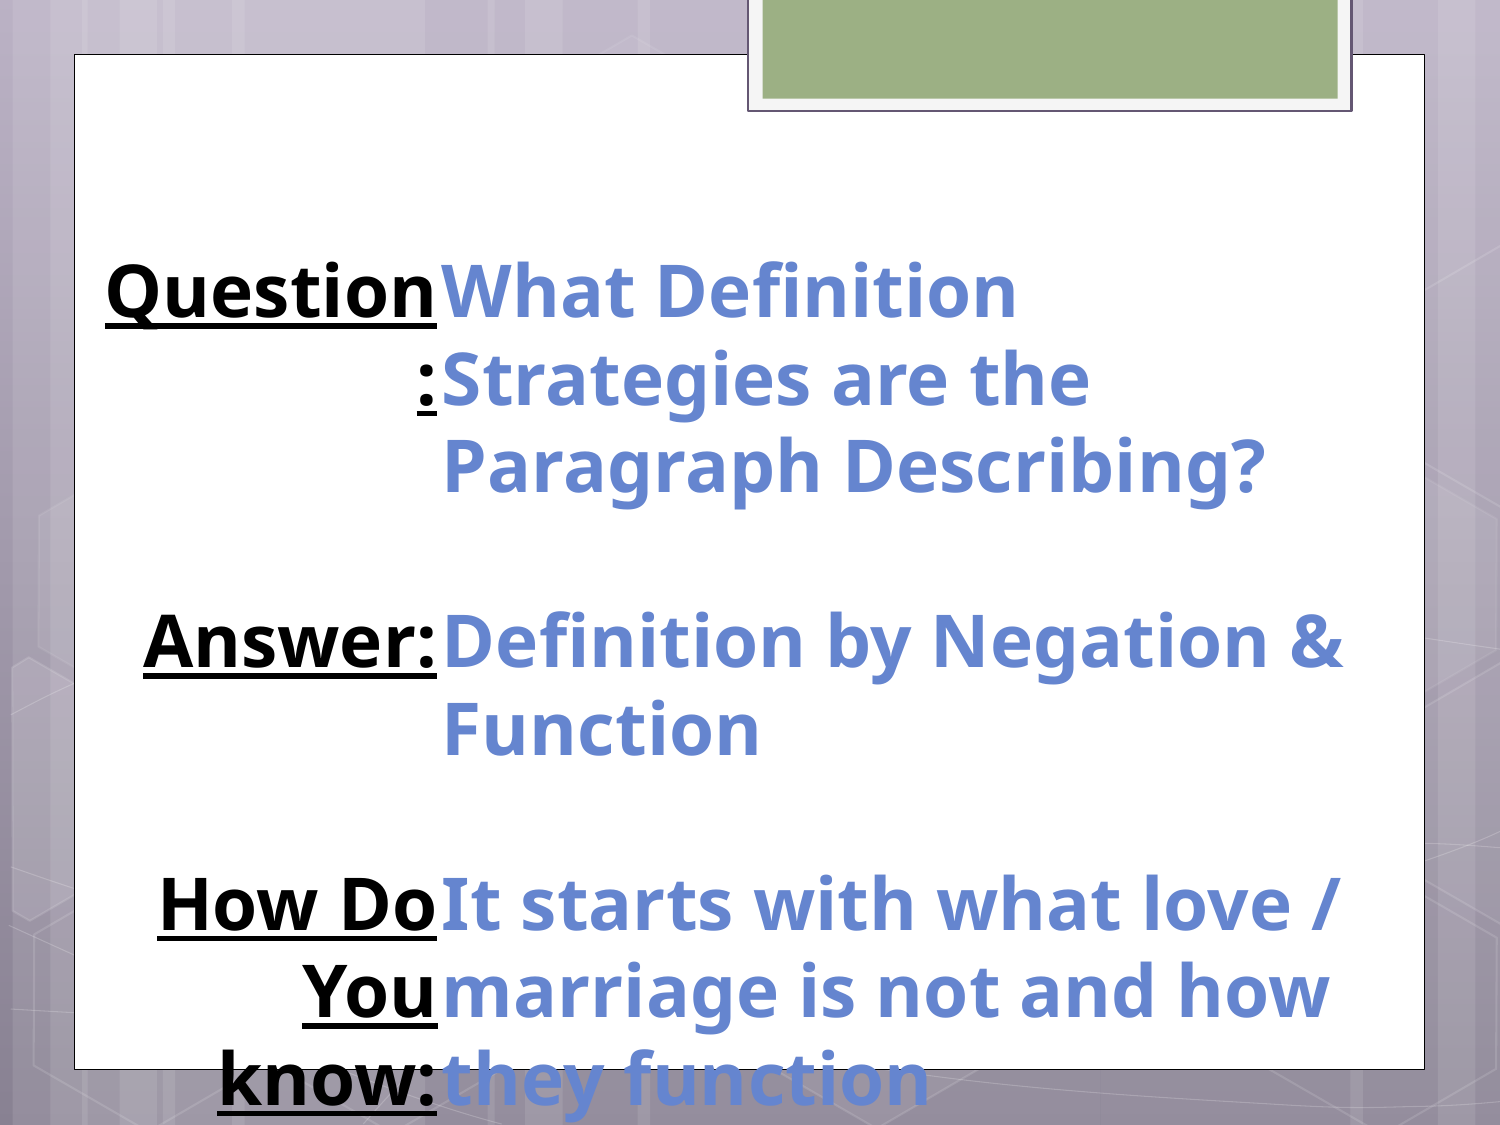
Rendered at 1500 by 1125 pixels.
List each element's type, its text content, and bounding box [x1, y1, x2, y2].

text_box What Definition Strategies are the Paragraph Describing? Definition by Negation & Function It starts with what love / marriage is not and how they function [427, 237, 1403, 1125]
text_box Question: Answer: How Do You know: [77, 237, 427, 1125]
